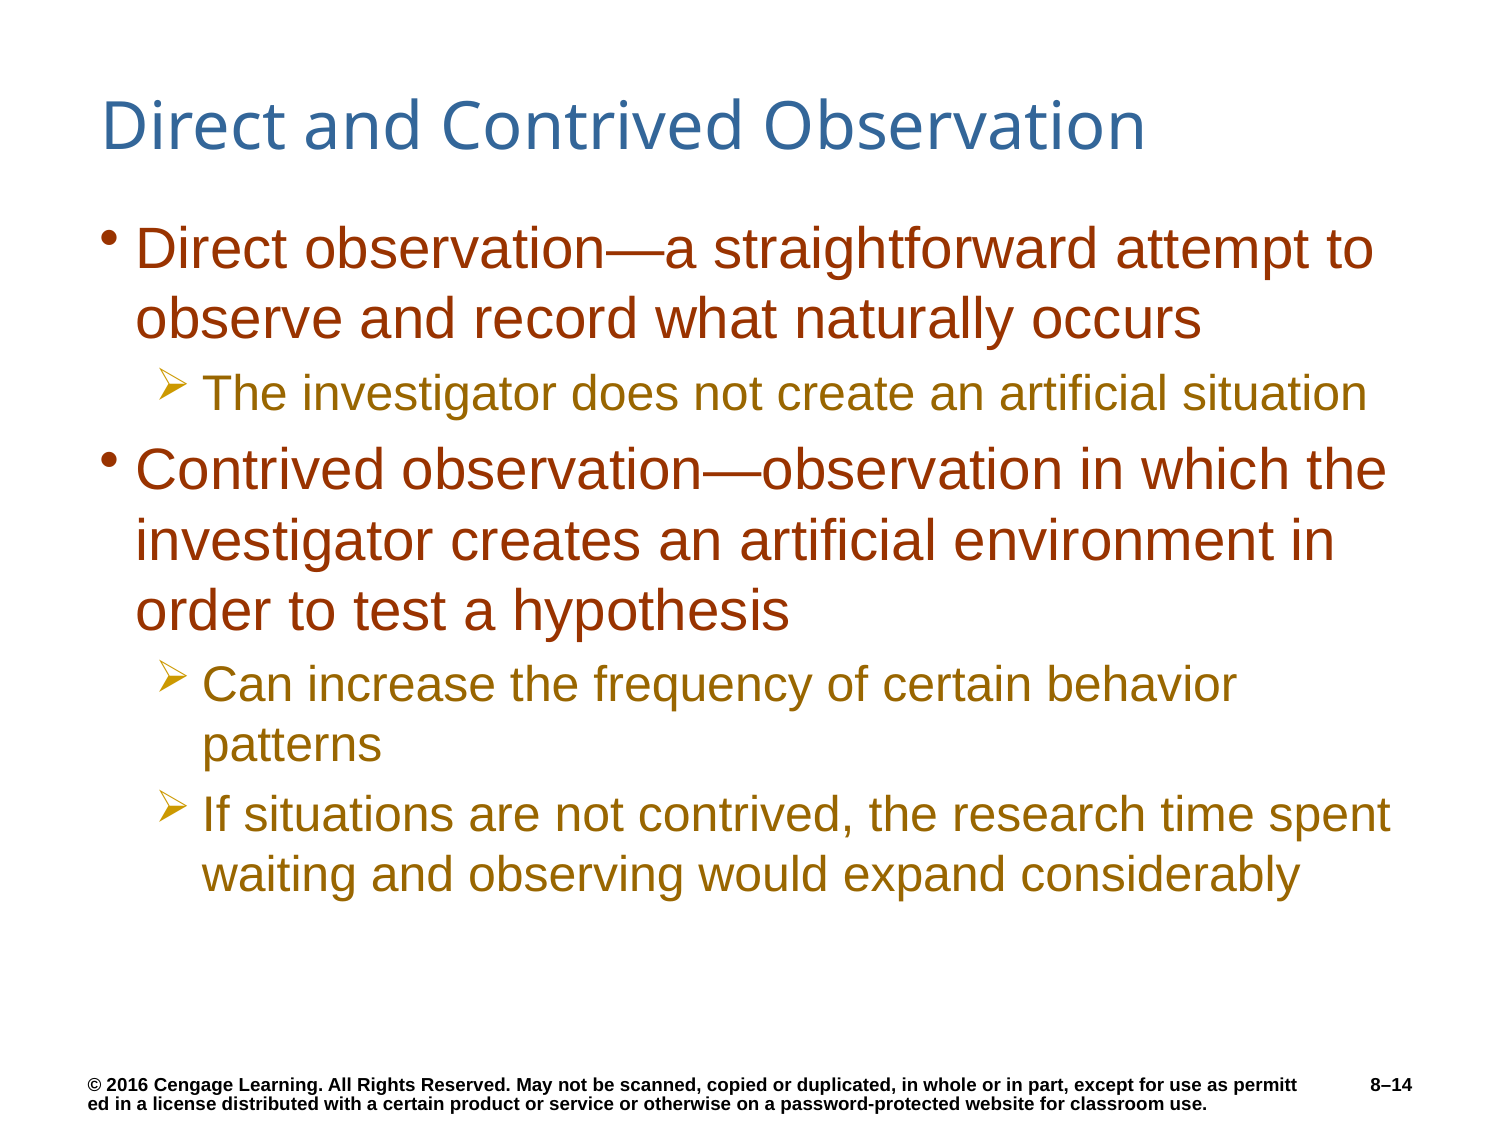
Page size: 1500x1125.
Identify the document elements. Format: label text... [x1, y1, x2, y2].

title Direct and Contrived Observation [85, 75, 1411, 171]
slide_number 8–14 [1050, 1042, 1413, 1103]
list Direct observation—a straightforward attempt to observe and record what naturally occurs The investigator does not create an artificial situation Contrived observation—observation in which the investigator creates an artificial environment in order to test a hypothesis Can increase the frequency of certain behavior patterns If situations are not contrived, the research time spent waiting and observing would expand considerably [84, 202, 1414, 1013]
footer © 2016 Cengage Learning. All Rights Reserved. May not be scanned, copied or duplicated, in whole or in part, except for use as permitted in a license distributed with a certain product or service or otherwise on a password-protected website for classroom use. [87, 1057, 1050, 1103]
